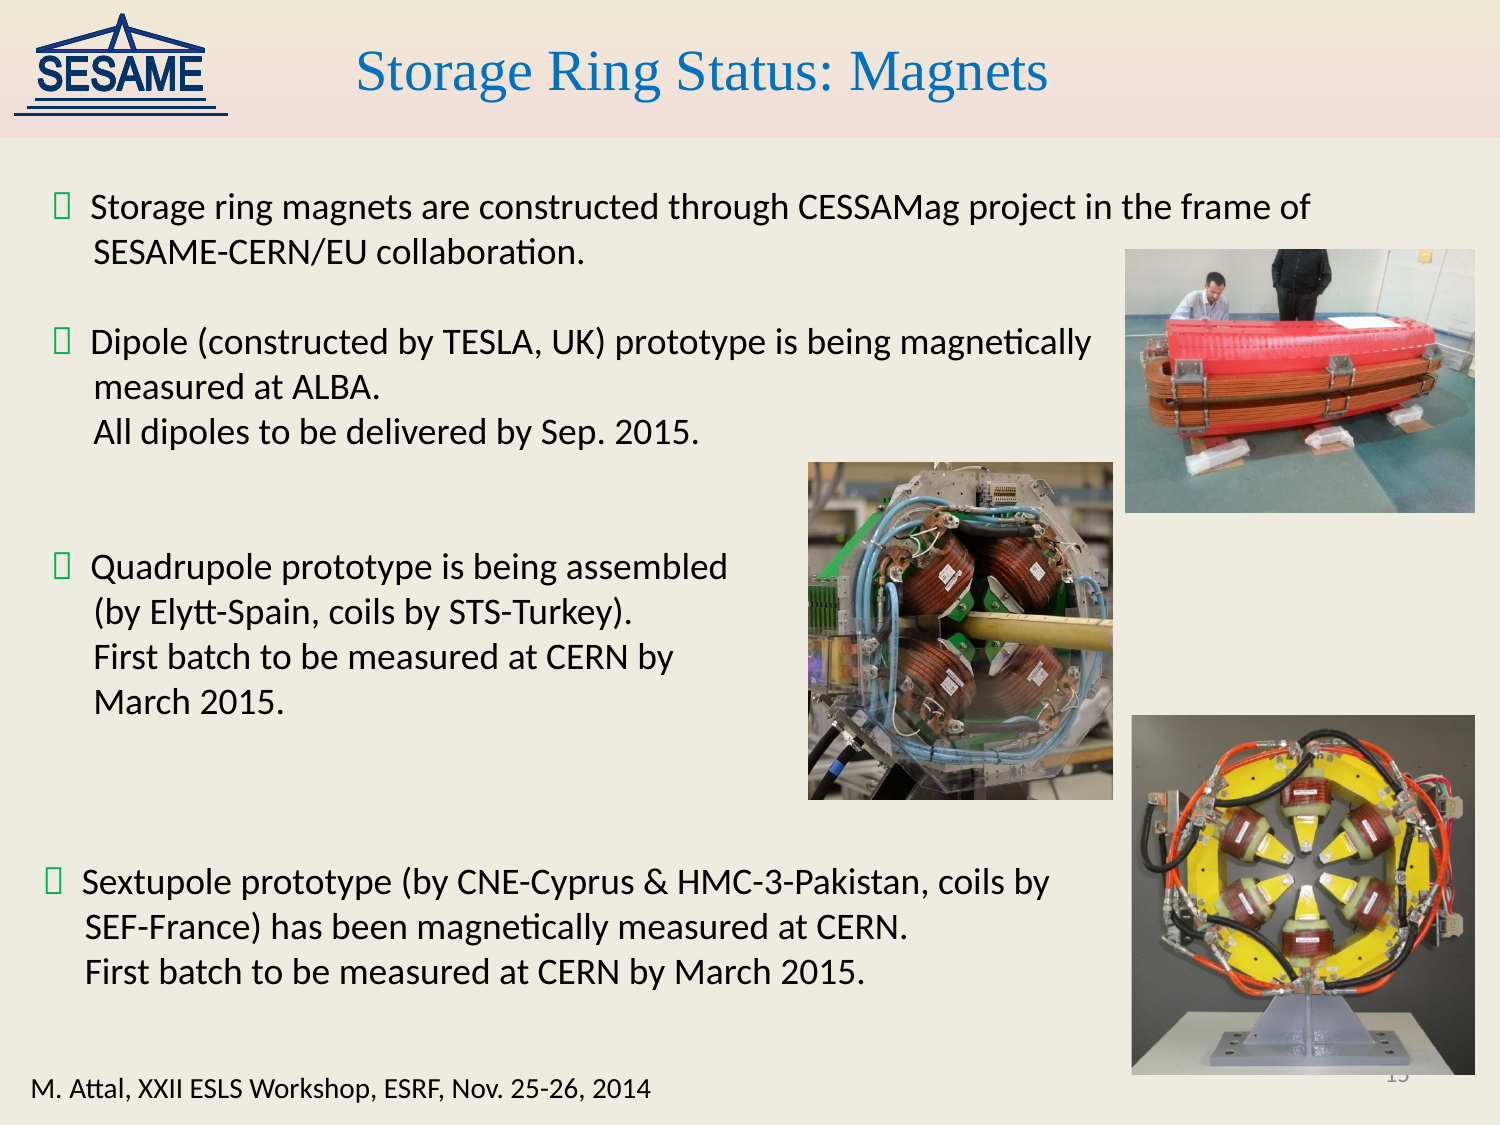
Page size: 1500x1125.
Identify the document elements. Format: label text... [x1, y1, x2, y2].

text_box  Storage ring magnets are constructed through CESSAMag project in the frame of SESAME-CERN/EU collaboration.  Dipole (constructed by TESLA, UK) prototype is being magnetically measured at ALBA. All dipoles to be delivered by Sep. 2015.  Quadrupole prototype is being assembled (by Elytt-Spain, coils by STS-Turkey). First batch to be measured at CERN by March 2015.  Sextupole prototype (by CNE-Cyprus & HMC-3-Pakistan, coils by SEF-France) has been magnetically measured at CERN. First batch to be measured at CERN by March 2015. [10, 174, 1328, 1045]
text_box Storage Ring Status: Magnets [340, 24, 1066, 110]
text_box M. Attal, XXII ESLS Workshop, ESRF, Nov. 25-26, 2014 [15, 1062, 667, 1113]
text_box [0, 0, 1500, 139]
picture [12, 12, 233, 119]
picture [1131, 715, 1476, 1076]
picture [1124, 249, 1476, 513]
slide_number 15 [1074, 1042, 1425, 1103]
picture [808, 462, 1113, 801]
